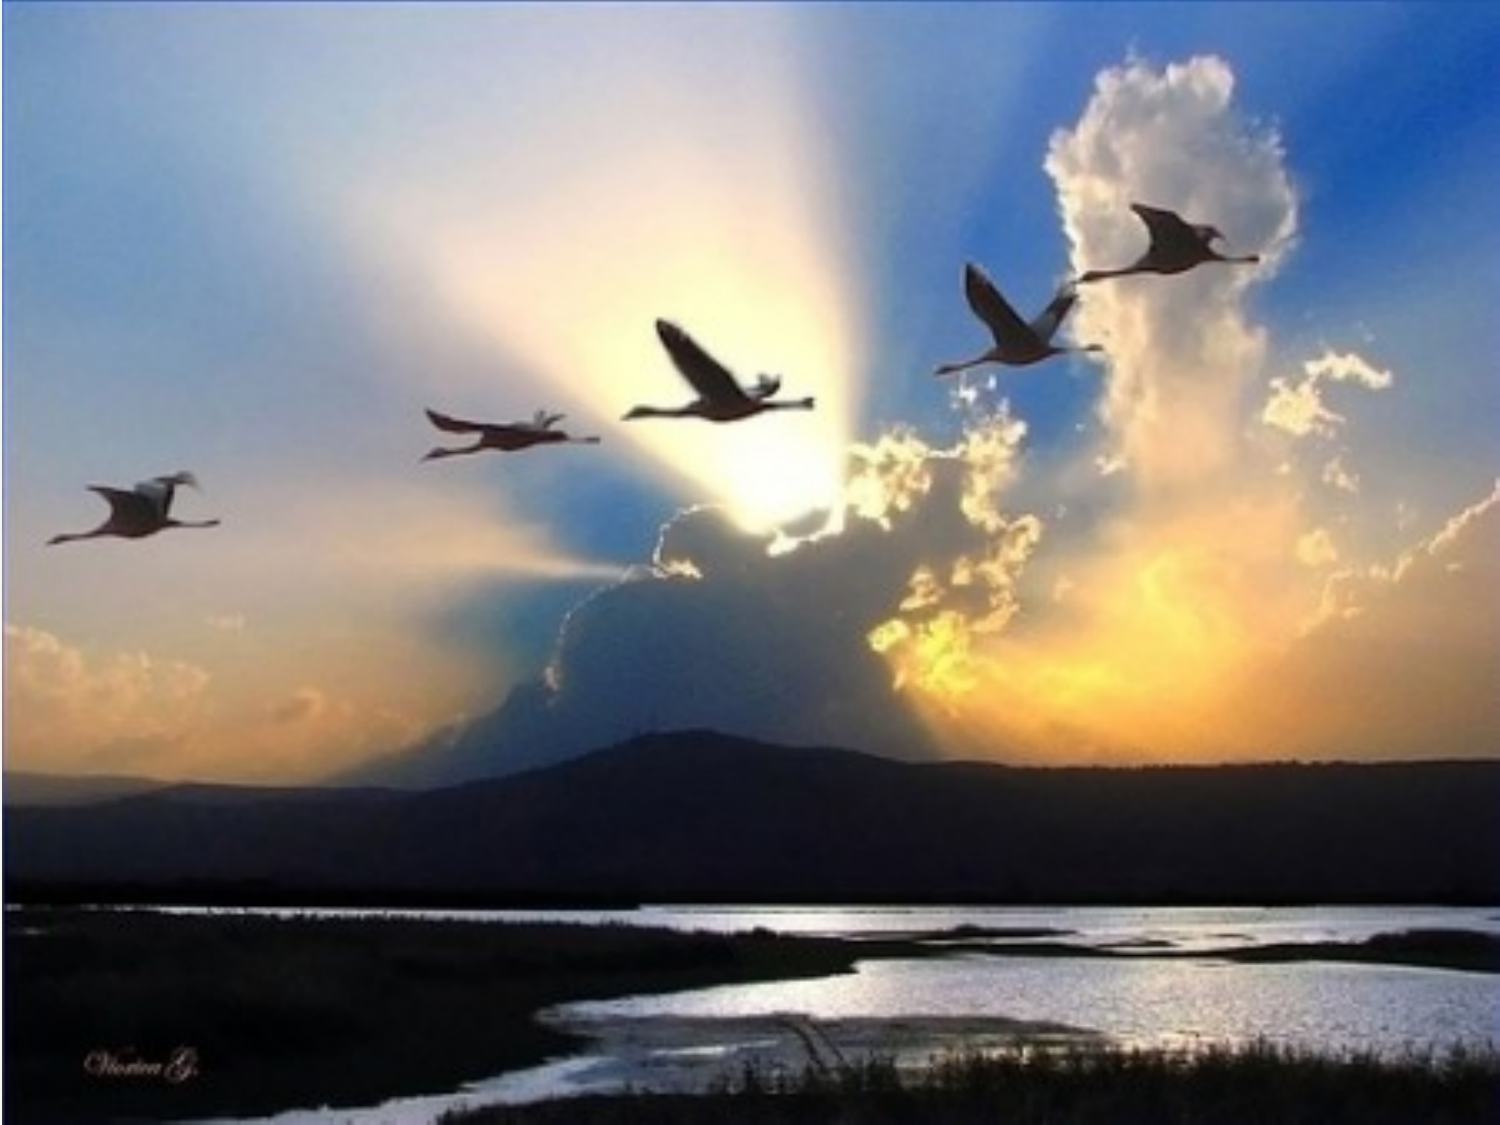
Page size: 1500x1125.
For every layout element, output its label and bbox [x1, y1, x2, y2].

list [2, 0, 1500, 1125]
